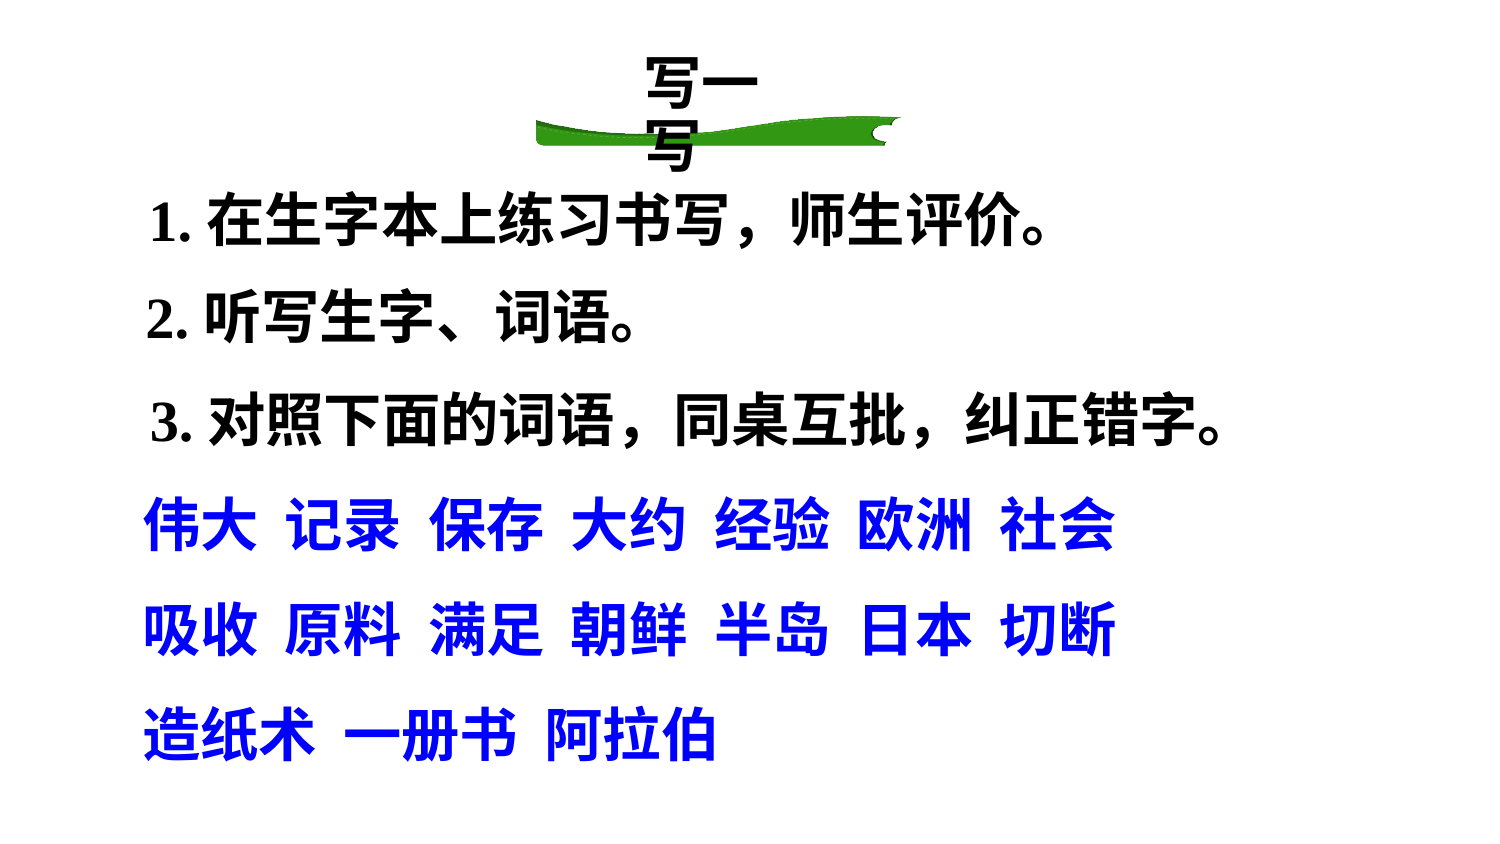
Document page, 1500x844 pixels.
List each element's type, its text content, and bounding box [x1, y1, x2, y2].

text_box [530, 42, 907, 154]
text_box 伟大 记录 保存 大约 经验 欧洲 社会 吸收 原料 满足 朝鲜 半岛 日本 切断 造纸术 一册书 阿拉伯 [127, 445, 1366, 776]
text_box 1.在生字本上练习书写，师生评价。 [148, 169, 1081, 254]
text_box 2.听写生字、词语。 [145, 266, 670, 351]
text_box 3.对照下面的词语，同桌互批，纠正错字。 [149, 368, 1257, 445]
